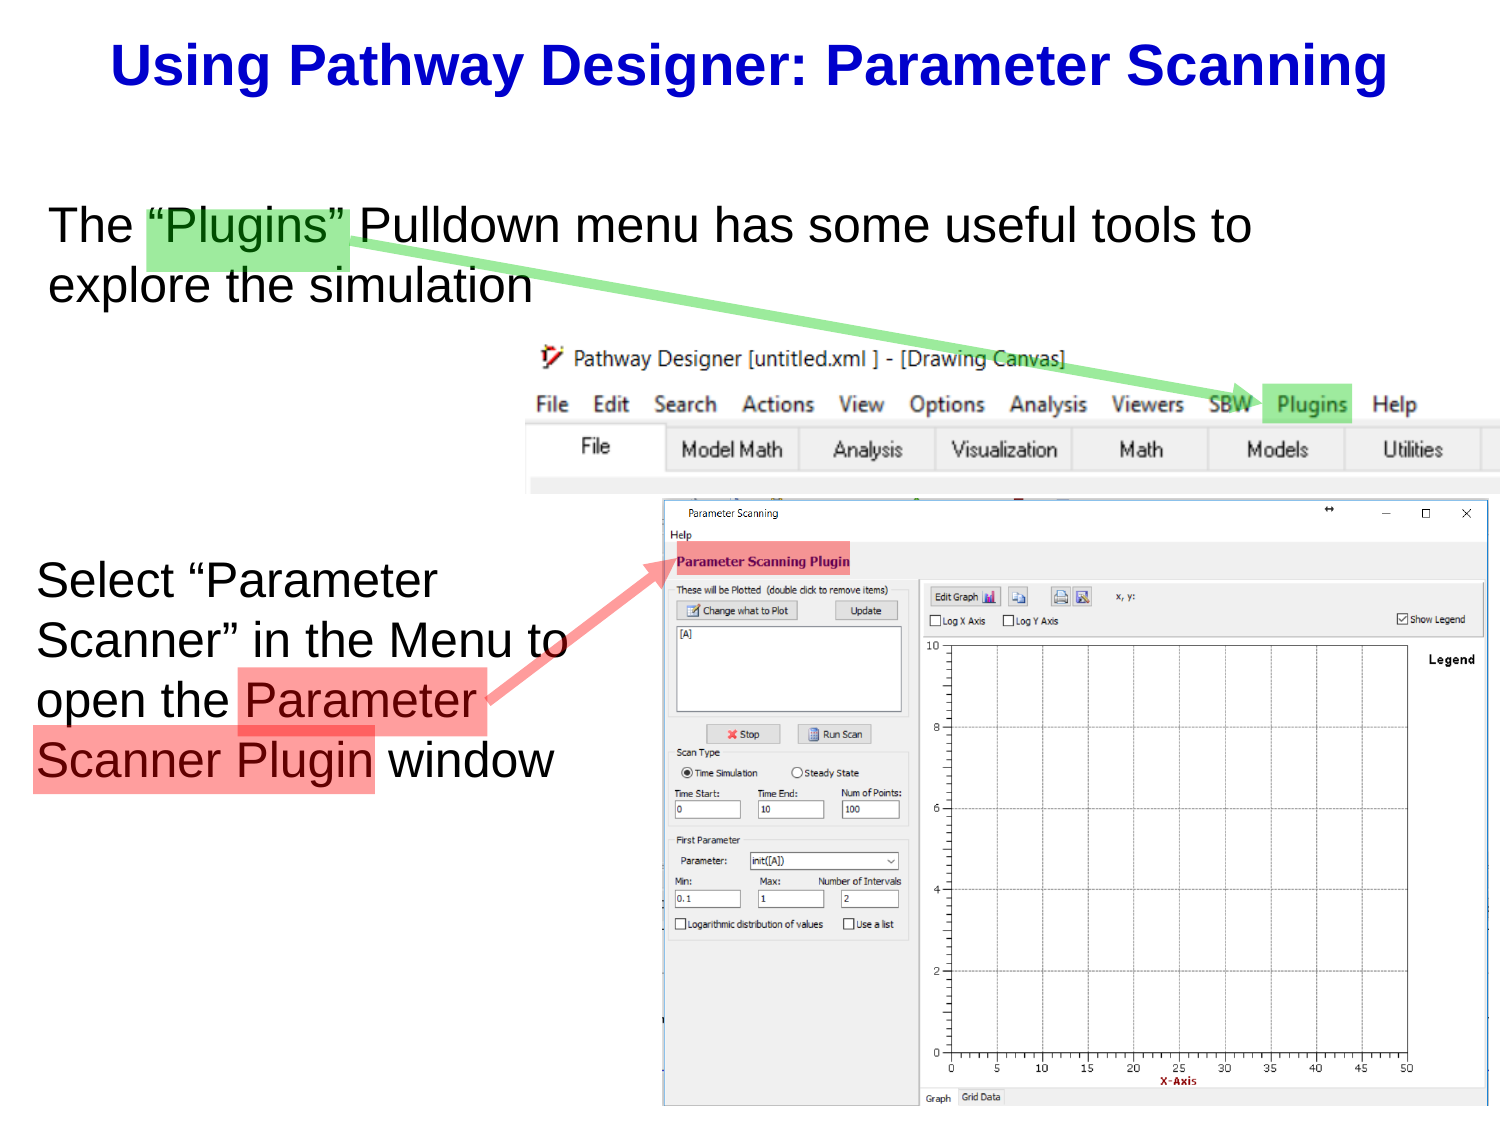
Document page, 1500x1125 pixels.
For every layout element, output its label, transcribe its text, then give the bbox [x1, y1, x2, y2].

text_box [235, 665, 490, 739]
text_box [487, 557, 678, 703]
text_box [31, 723, 377, 796]
text_box Select “Parameter Scanner” in the Menu to open the Parameter Scanner Plugin window [21, 540, 650, 796]
picture [661, 498, 1489, 1107]
title Using Pathway Designer: Parameter Scanning [0, 0, 1500, 125]
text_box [349, 240, 1263, 404]
picture [524, 333, 1500, 494]
text_box [144, 207, 352, 274]
